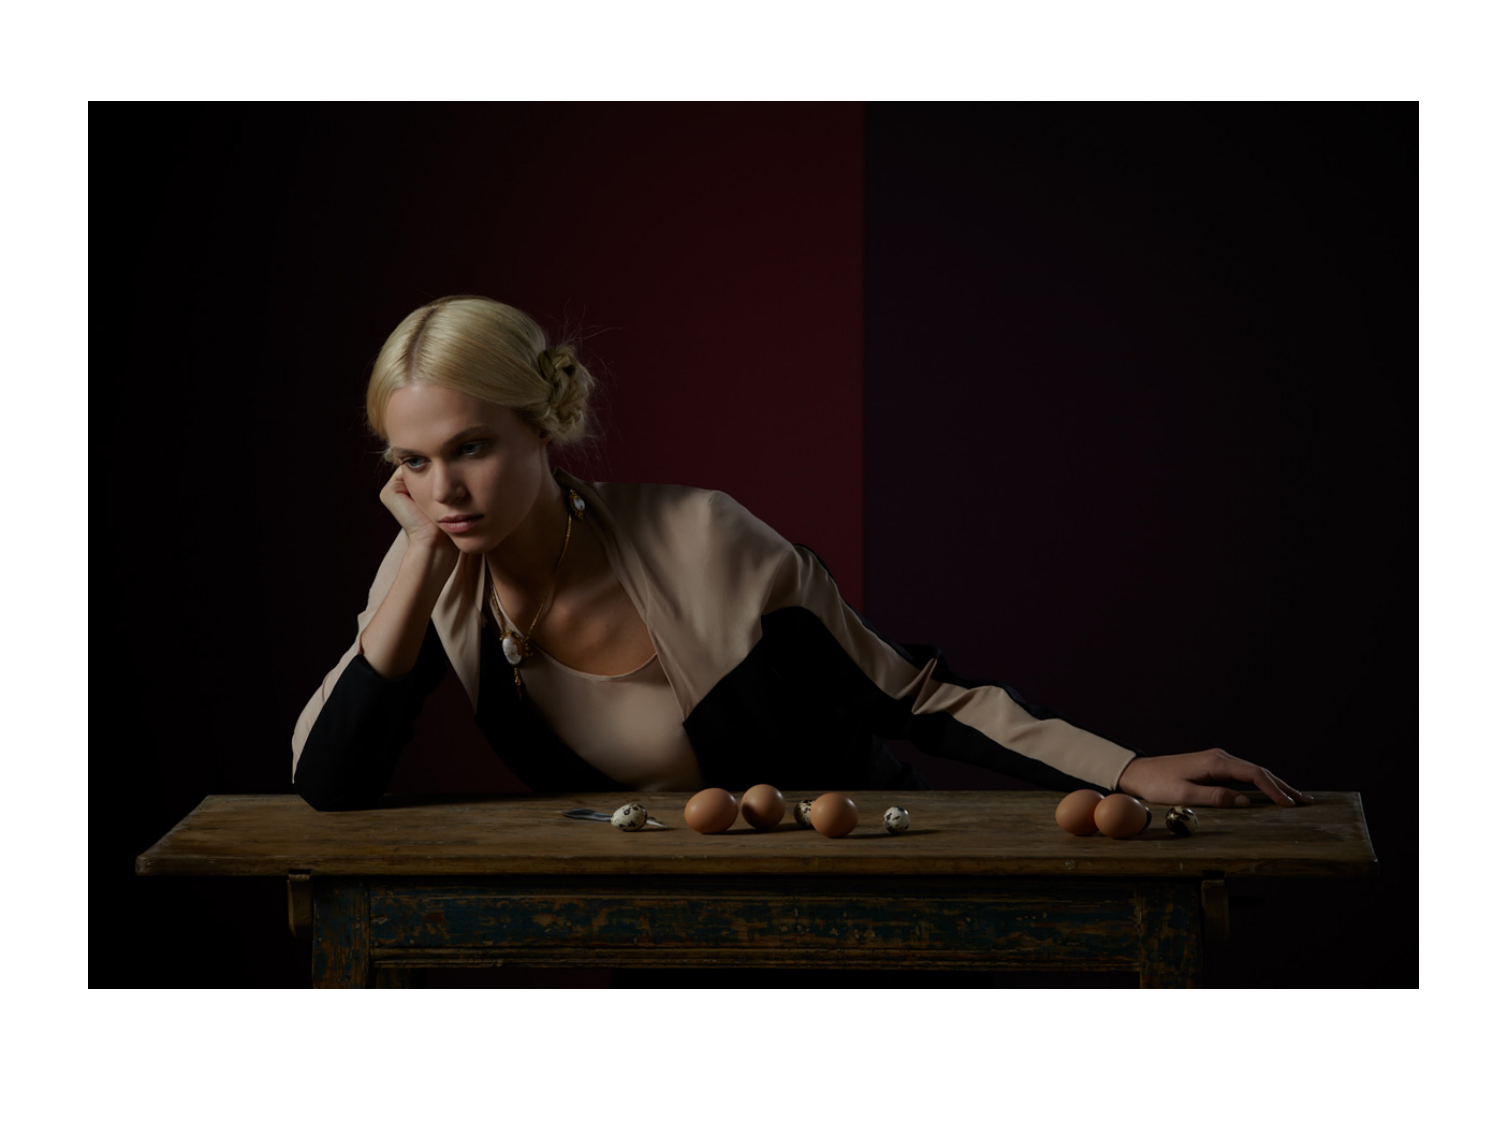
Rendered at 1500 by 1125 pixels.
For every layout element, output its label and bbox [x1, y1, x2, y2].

picture [88, 101, 1420, 990]
